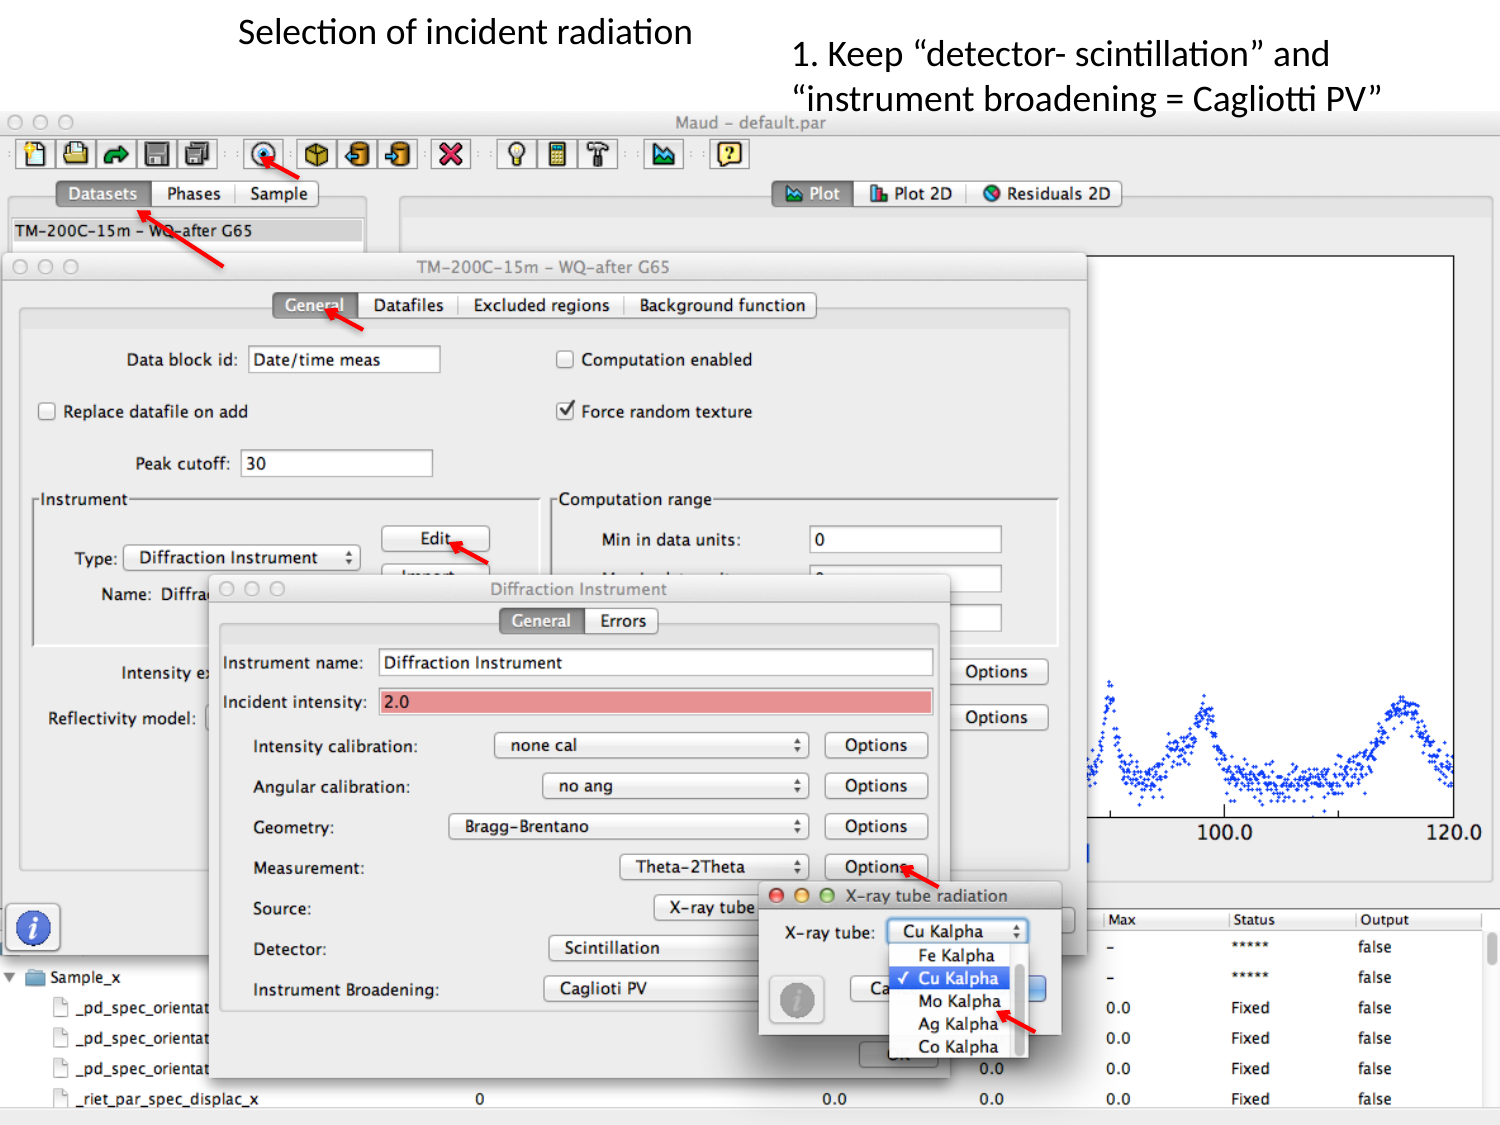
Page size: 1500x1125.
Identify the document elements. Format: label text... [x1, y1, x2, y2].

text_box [899, 865, 939, 888]
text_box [136, 209, 224, 267]
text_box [323, 308, 364, 331]
text_box Selection of incident radiation [223, 0, 1257, 60]
text_box 1. Keep “detector- scintillation” and “instrument broadening = Cagliotti PV” [776, 21, 1429, 109]
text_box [448, 541, 489, 564]
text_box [259, 156, 300, 179]
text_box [995, 1010, 1036, 1033]
picture [0, 111, 1500, 1125]
